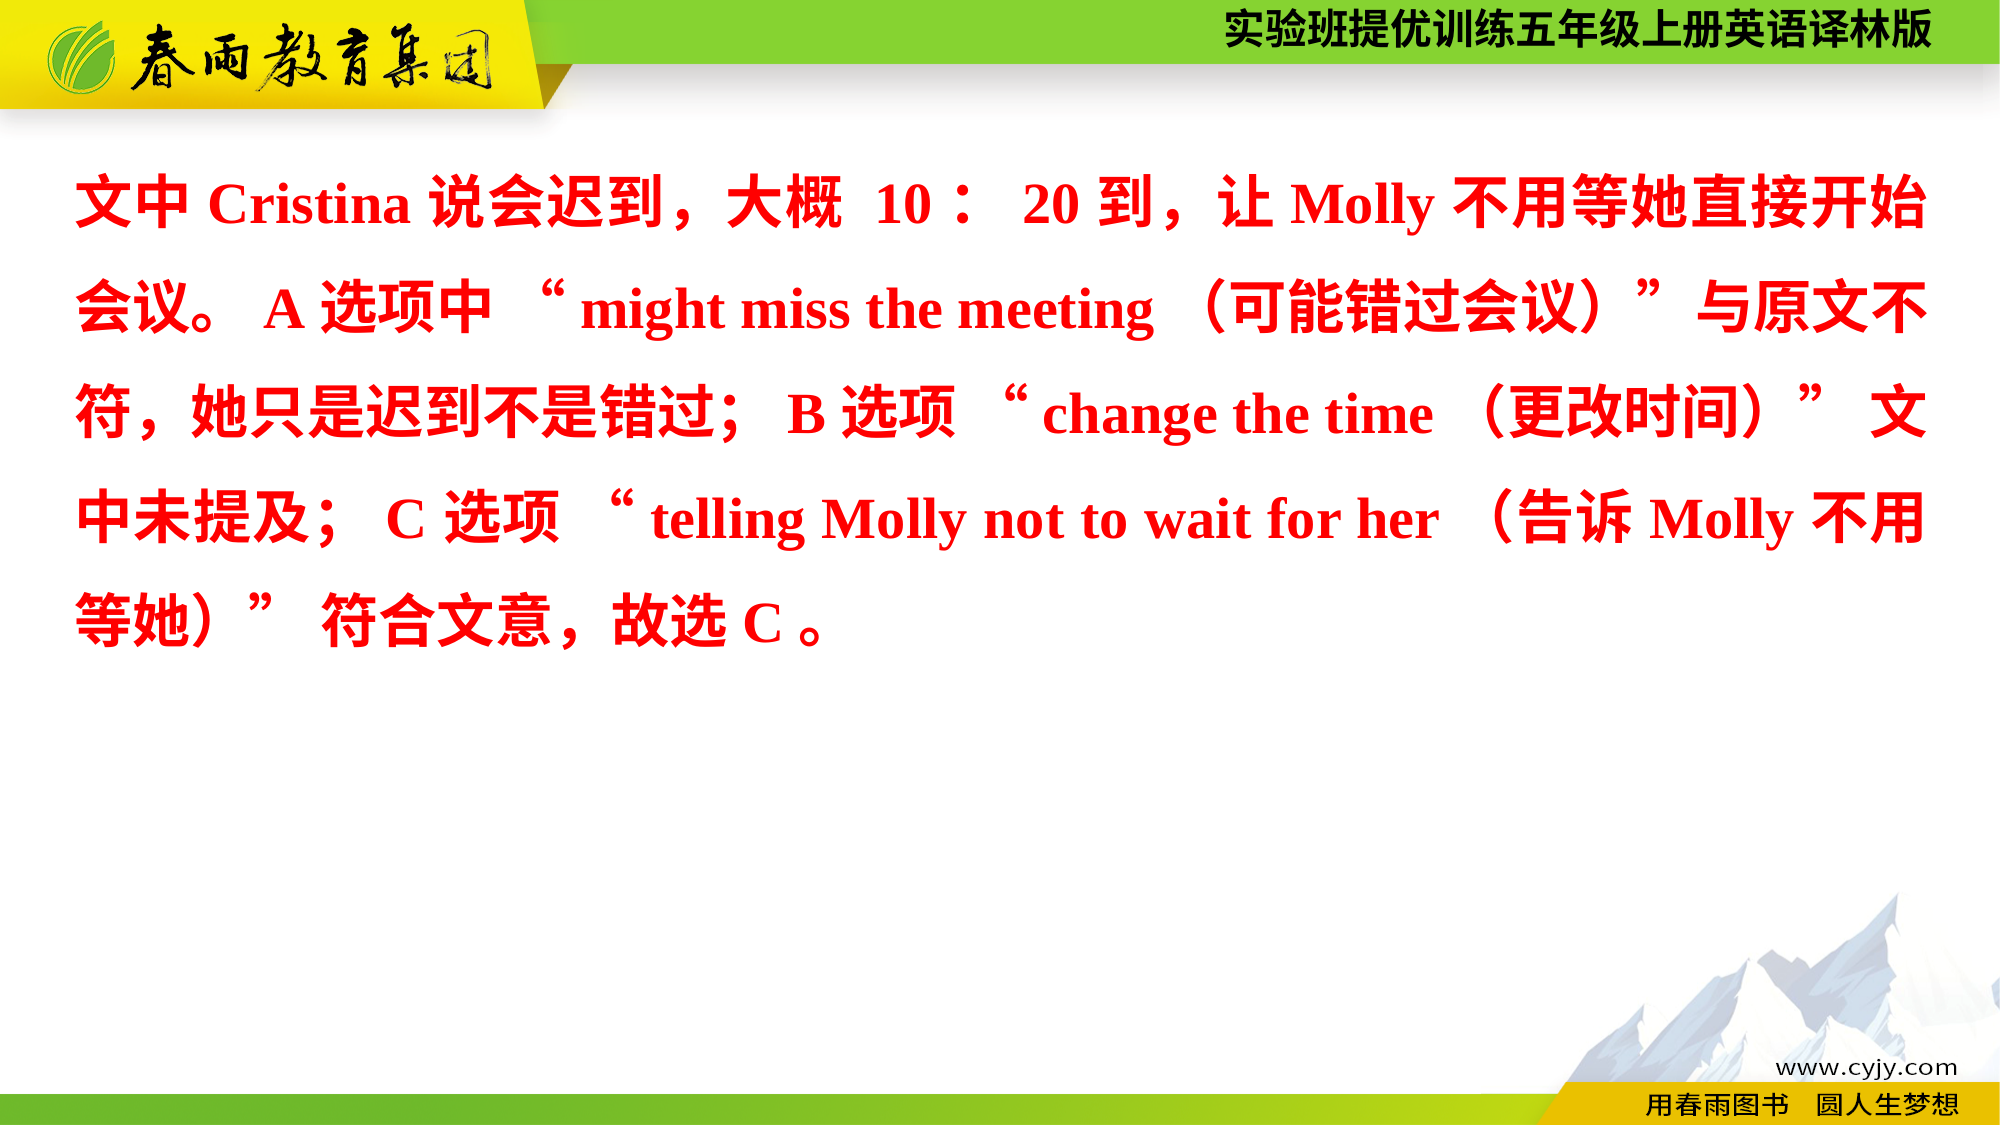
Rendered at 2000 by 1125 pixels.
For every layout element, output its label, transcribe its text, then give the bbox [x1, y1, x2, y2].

picture [0, 0, 2000, 1125]
list 文中Cristina说会迟到，大概 10：20到，让Molly不用等她直接开始会议。A选项中 “might miss the meeting（可能错过会议）”与原文不符，她只是迟到不是错过；B选项 “change the time（更改时间）” 文中未提及；C选项 “telling Molly not to wait for her（告诉Molly不用等她）” 符合文意，故选C。 [59, 122, 1944, 655]
